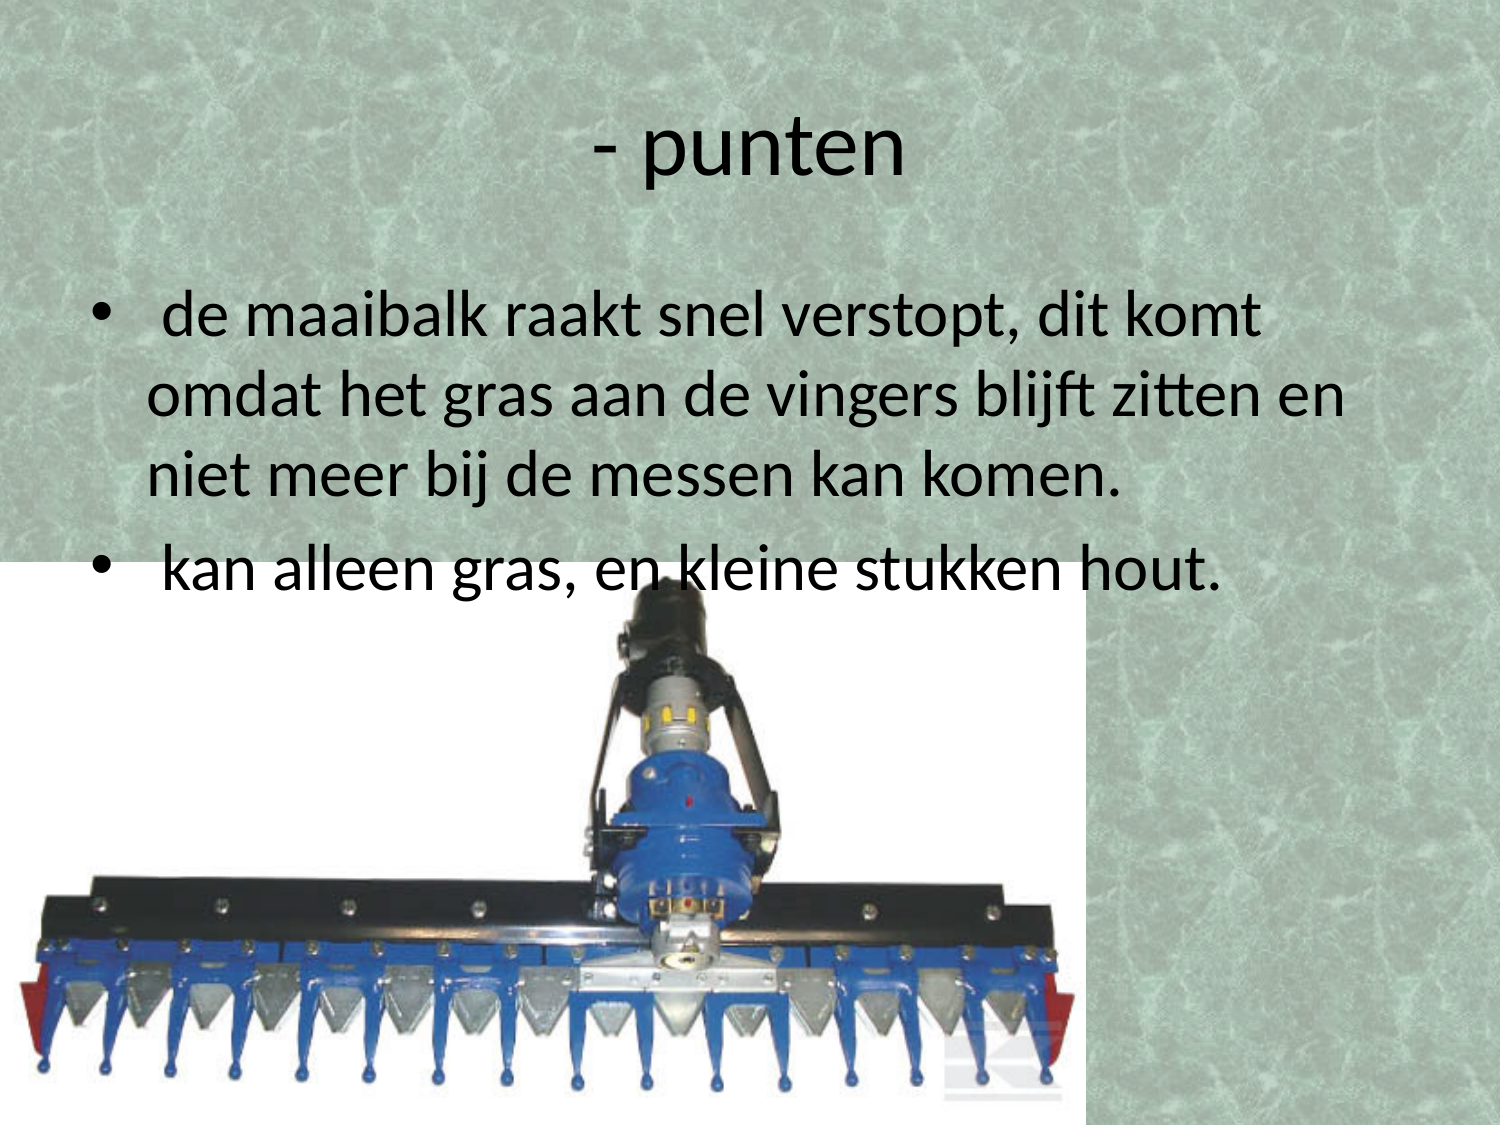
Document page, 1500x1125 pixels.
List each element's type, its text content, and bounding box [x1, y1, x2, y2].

title - punten [75, 45, 1425, 233]
picture [0, 562, 1086, 1125]
list de maaibalk raakt snel verstopt, dit komt omdat het gras aan de vingers blijft zitten en niet meer bij de messen kan komen. kan alleen gras, en kleine stukken hout. [75, 262, 1425, 1005]
